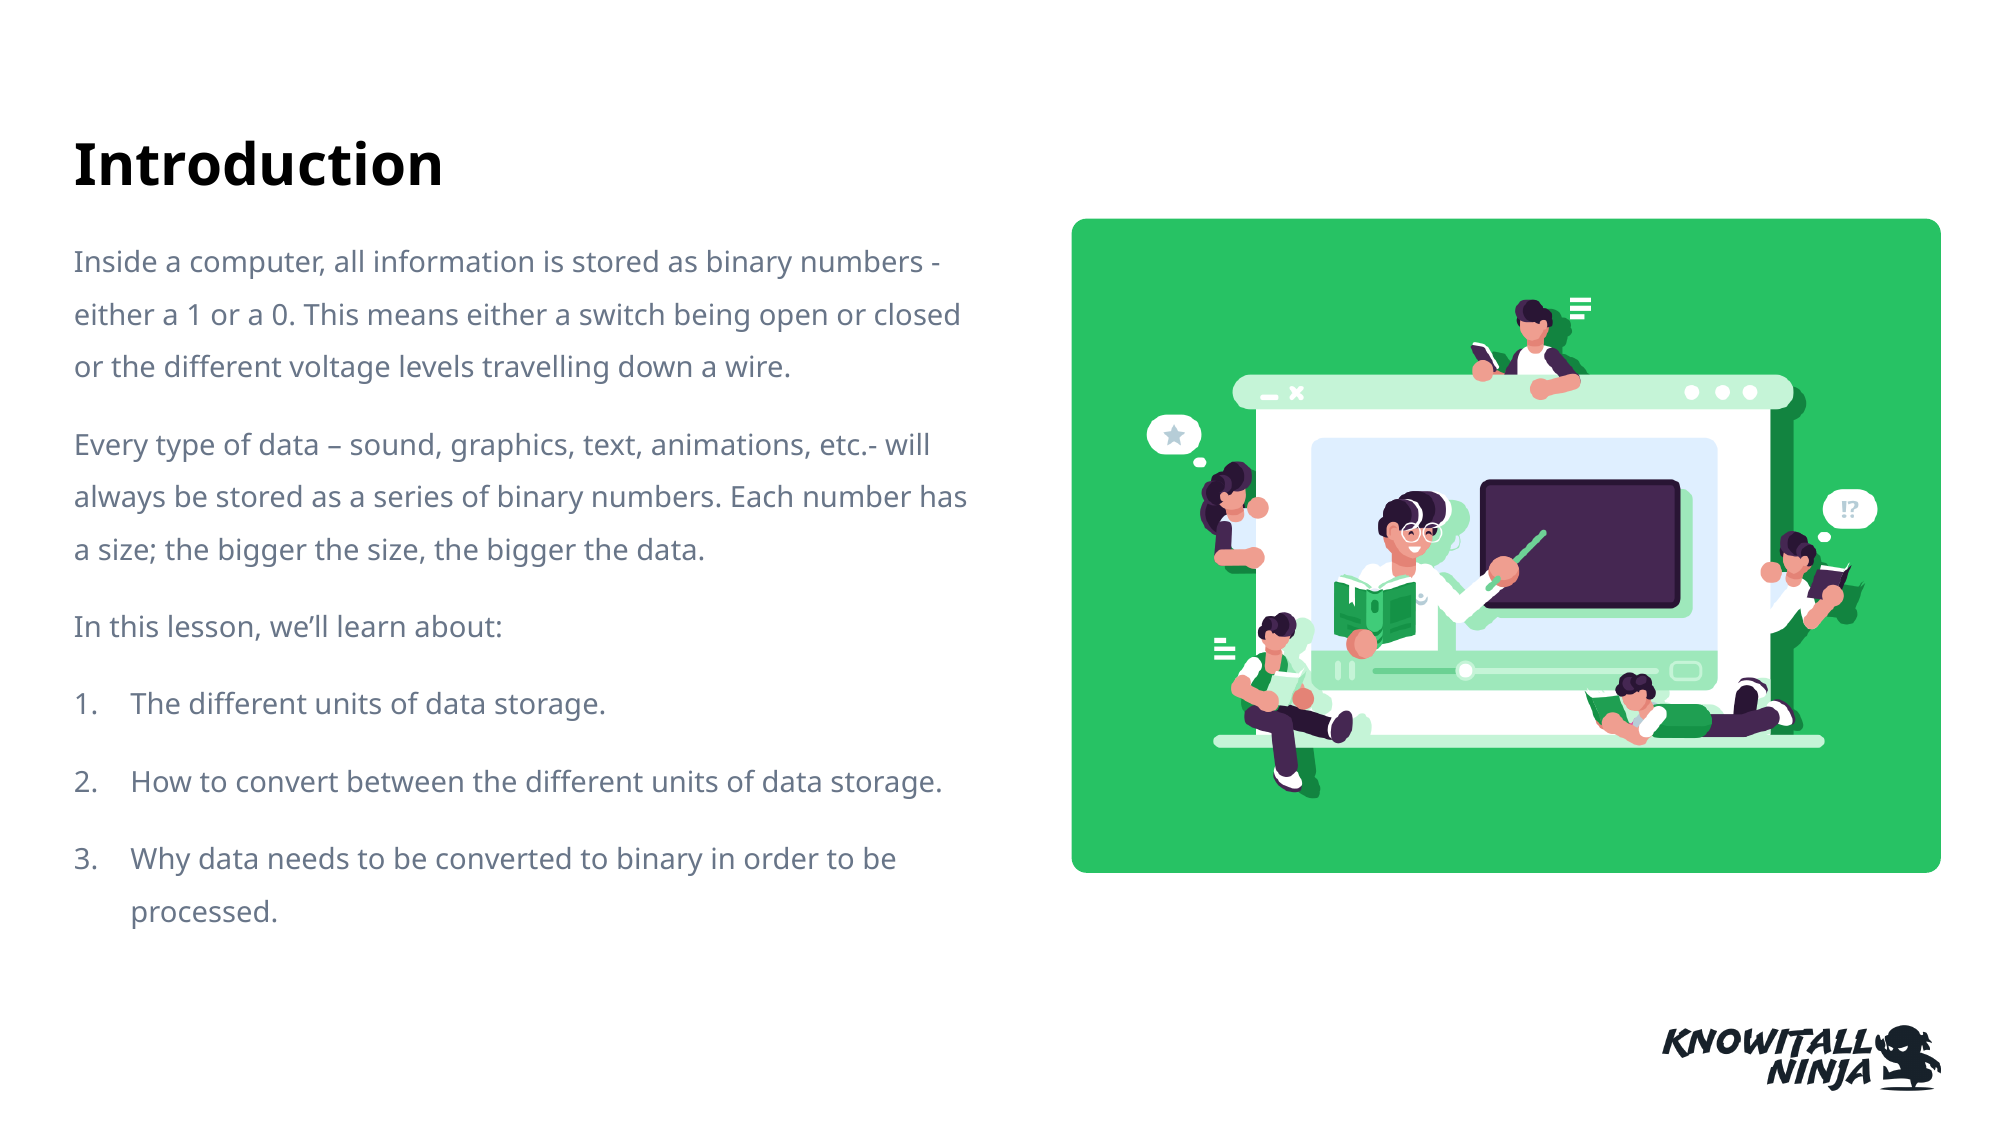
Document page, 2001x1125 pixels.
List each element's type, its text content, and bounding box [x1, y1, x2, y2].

picture [1662, 1025, 1941, 1091]
title Introduction [59, 117, 1000, 206]
list Inside a computer, all information is stored as binary numbers - either a 1 or a 0. This means either a switch being open or closed or the different voltage levels travelling down a wire. Every type of data – sound, graphics, text, animations, etc.- will always be stored as a series of binary numbers. Each number has a size; the bigger the size, the bigger the data. In this lesson, we’ll learn about: The different units of data storage. How to convert between the different units of data storage. Why data needs to be converted to binary in order to be processed. [59, 218, 1000, 1091]
picture [1071, 218, 1942, 874]
